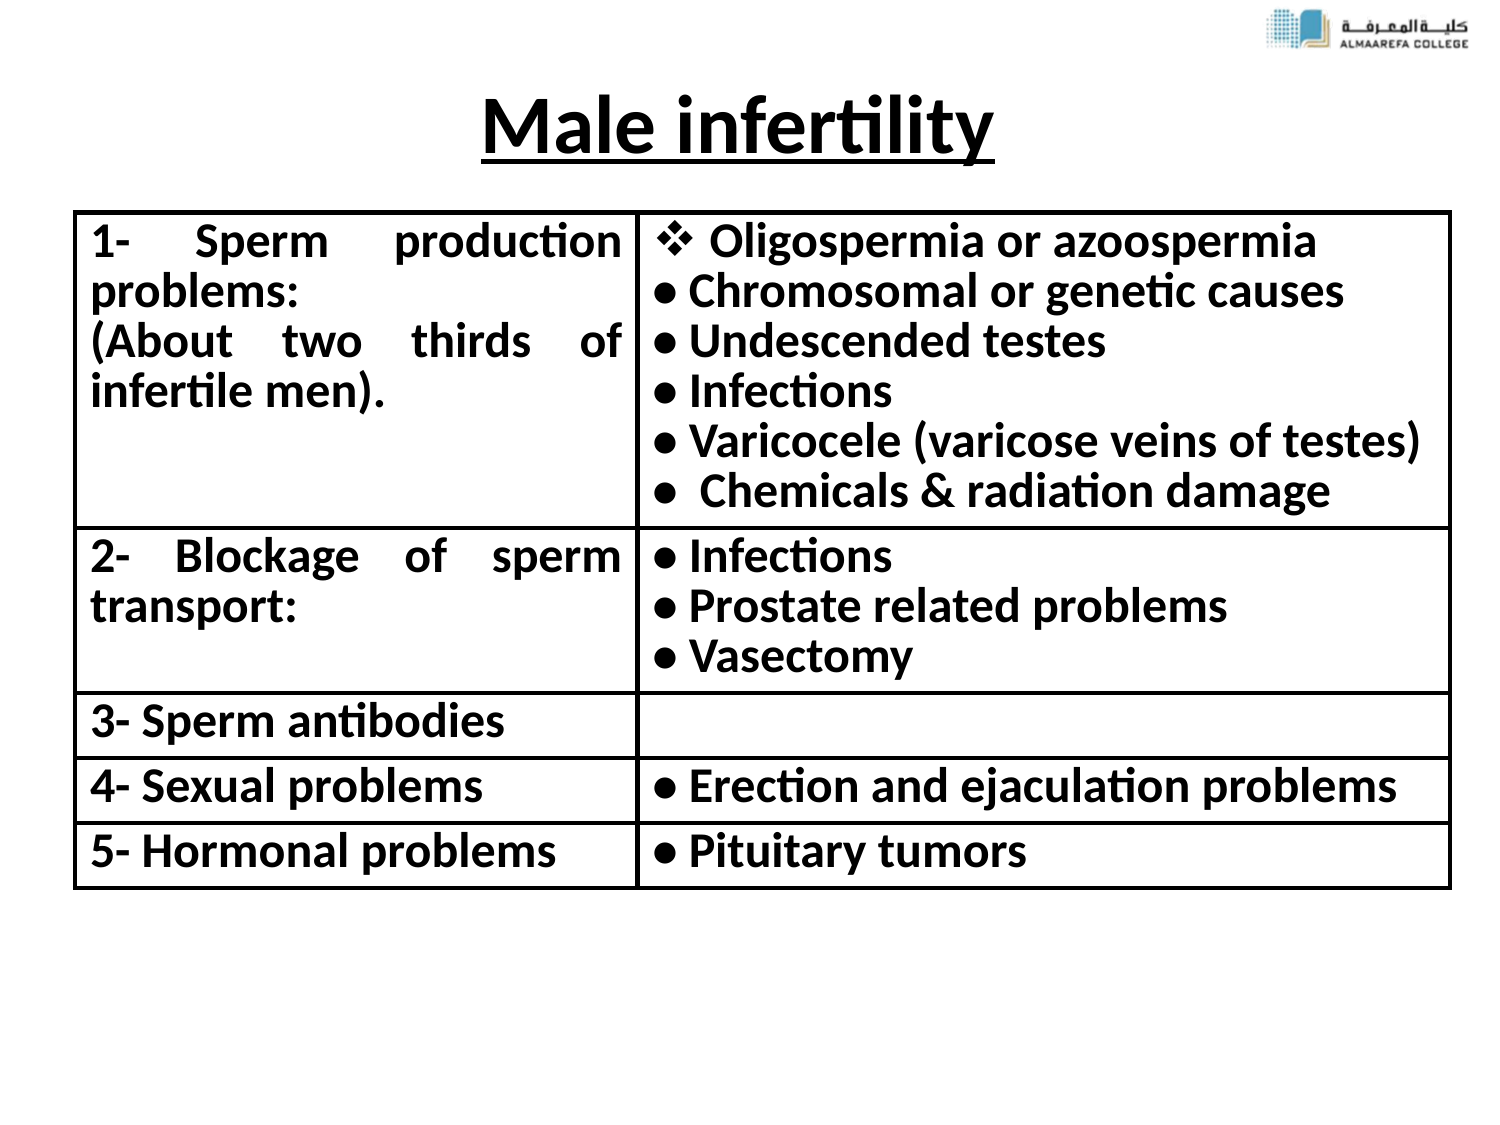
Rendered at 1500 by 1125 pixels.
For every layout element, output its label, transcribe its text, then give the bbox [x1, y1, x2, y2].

table_cell 2- Blockage of sperm transport: [77, 530, 635, 691]
table_cell [640, 695, 1448, 756]
table_header Oligospermia or azoospermia • Chromosomal or genetic causes • Undescended testes • Infections • Varicocele (varicose veins of testes) • Chemicals & radiation damage [640, 215, 1448, 526]
picture [1262, 0, 1473, 65]
table_cell • Pituitary tumors [640, 825, 1448, 886]
table_cell 5- Hormonal problems [77, 825, 635, 886]
text_box Male infertility [466, 62, 1010, 178]
table_cell • Infections • Prostate related problems • Vasectomy [640, 530, 1448, 691]
table_header 1- Sperm production problems: (About two thirds of infertile men). [77, 215, 635, 526]
table_cell • Erection and ejaculation problems [640, 760, 1448, 821]
table_cell 3- Sperm antibodies [77, 695, 635, 756]
table_cell 4- Sexual problems [77, 760, 635, 821]
